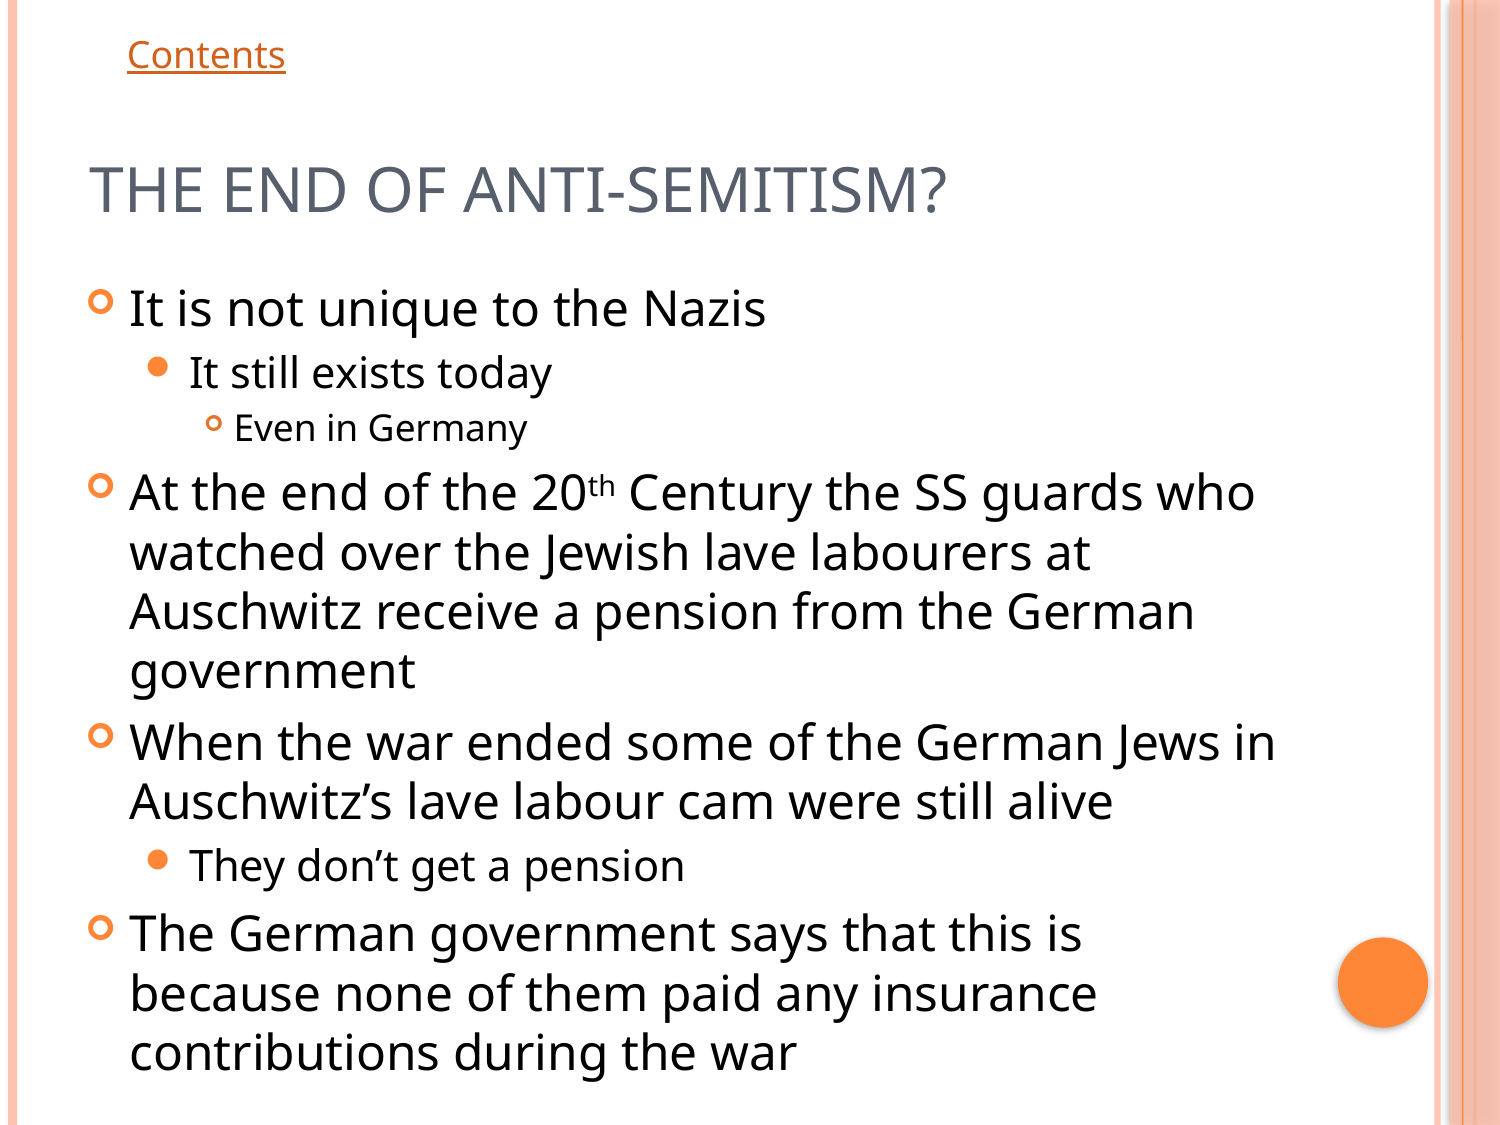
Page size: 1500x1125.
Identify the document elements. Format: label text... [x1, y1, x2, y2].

title The end of Anti-Semitism? [75, 45, 1300, 233]
list It is not unique to the Nazis It still exists today Even in Germany At the end of the 20th Century the SS guards who watched over the Jewish lave labourers at Auschwitz receive a pension from the German government When the war ended some of the German Jews in Auschwitz’s lave labour cam were still alive They don’t get a pension The German government says that this is because none of them paid any insurance contributions during the war [70, 269, 1301, 1098]
